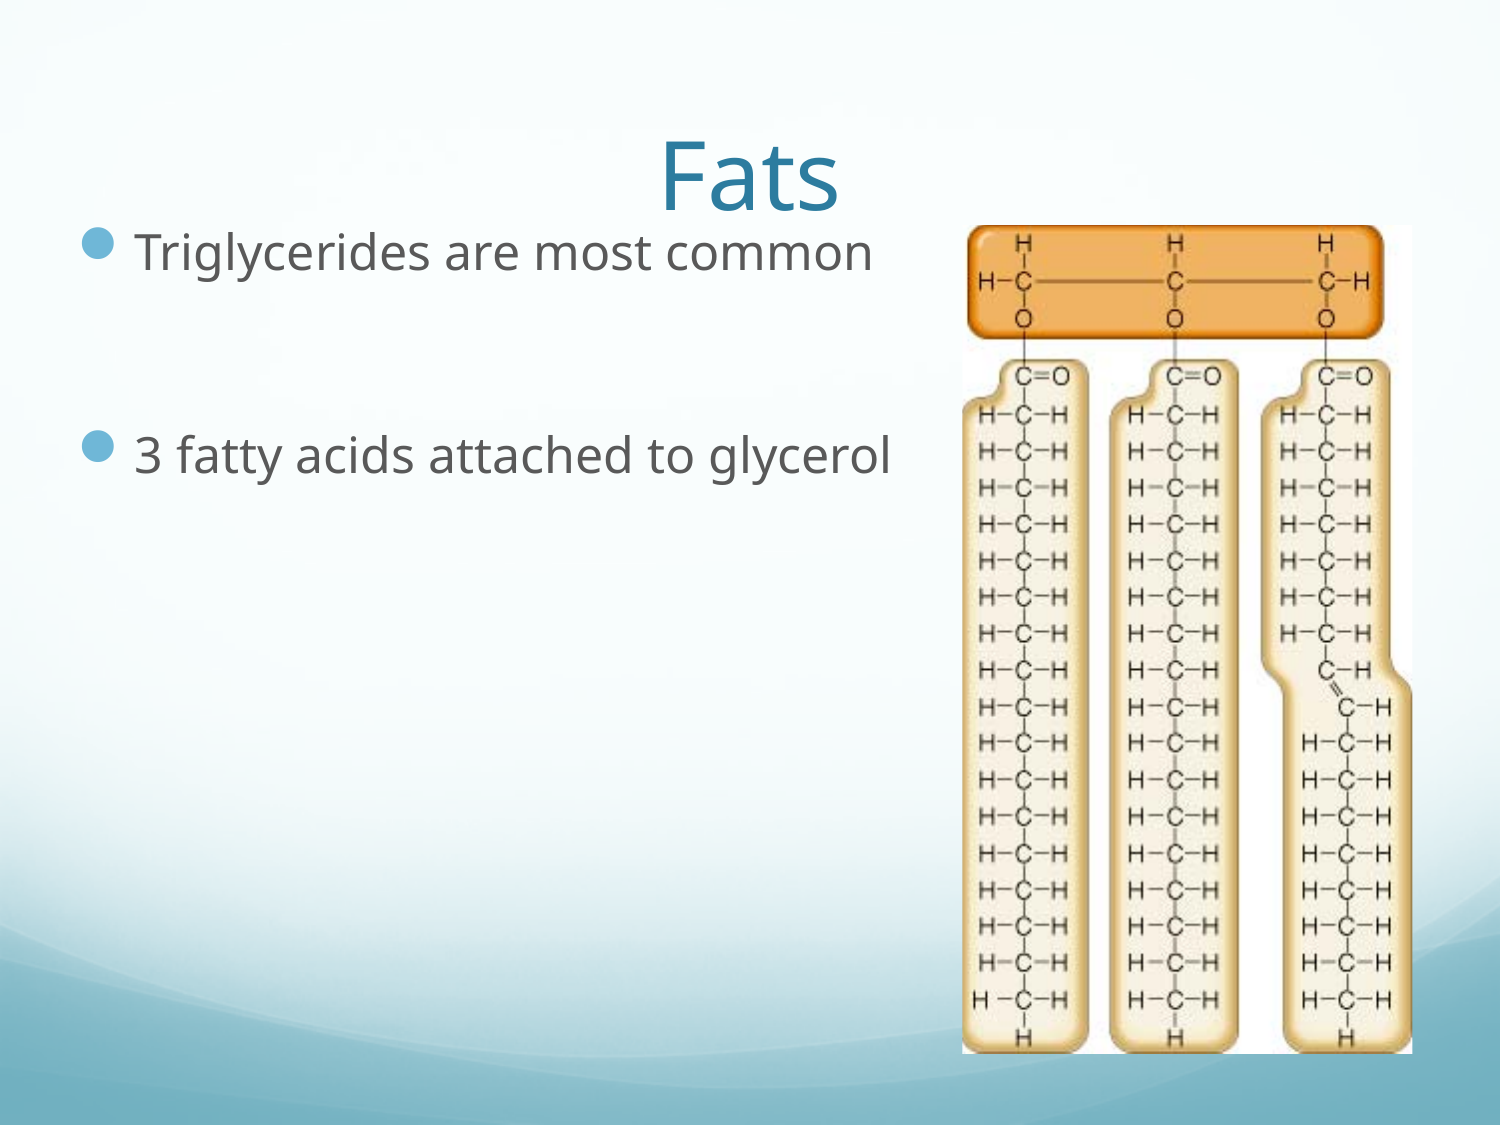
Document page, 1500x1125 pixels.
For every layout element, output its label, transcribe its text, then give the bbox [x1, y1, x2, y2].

title Fats [90, 17, 1410, 237]
list Triglycerides are most common 3 fatty acids attached to glycerol [62, 212, 913, 1050]
picture [961, 224, 1413, 1055]
